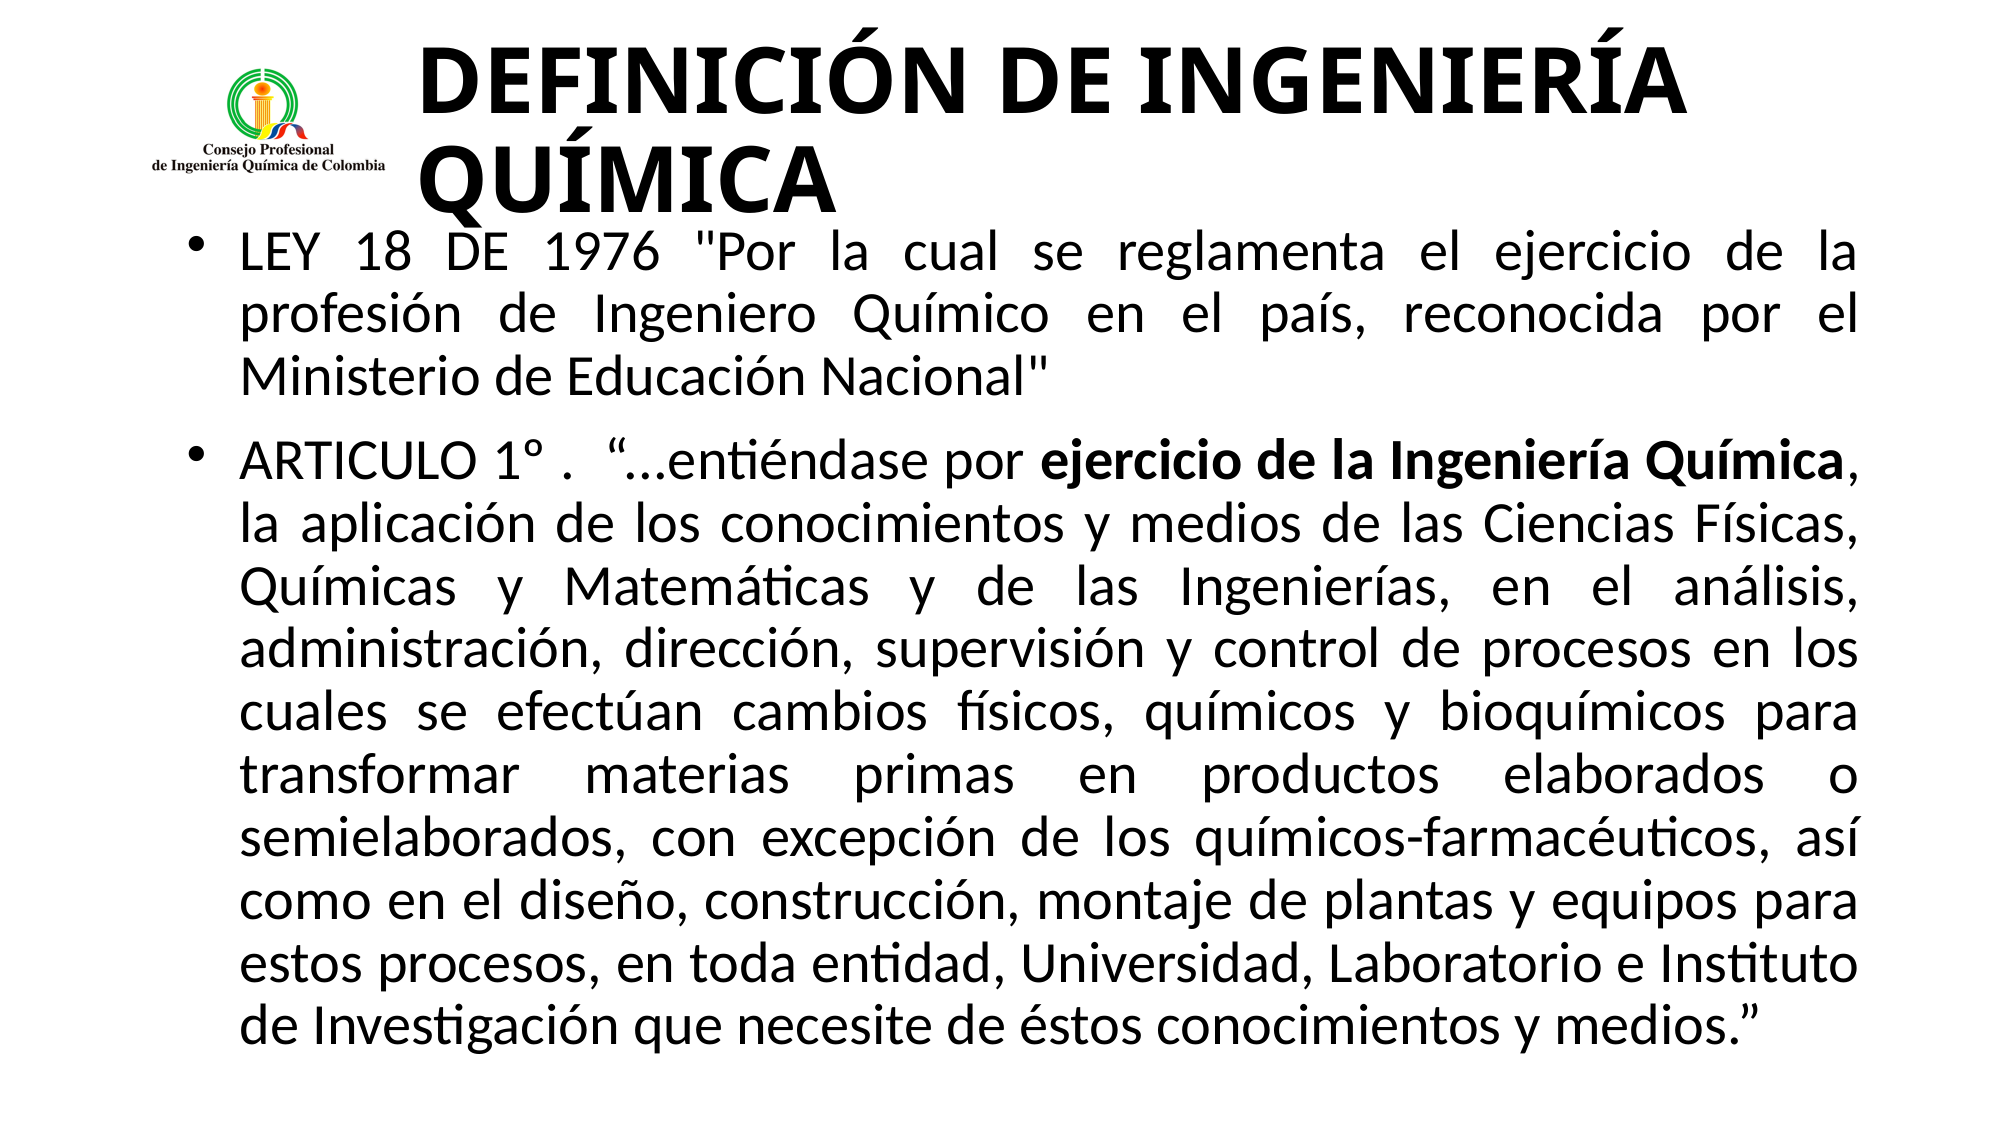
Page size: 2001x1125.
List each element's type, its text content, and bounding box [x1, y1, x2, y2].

picture [134, 38, 401, 205]
title DEFINICIÓN DE INGENIERÍA QUÍMICA [400, 28, 1863, 121]
list LEY 18 DE 1976 "Por la cual se reglamenta el ejercicio de la profesión de Ingeniero Químico en el país, reconocida por el Ministerio de Educación Nacional" ARTICULO 1º . “...entiéndase por ejercicio de la Ingeniería Química, la aplicación de los conocimientos y medios de las Ciencias Físicas, Químicas y Matemáticas y de las Ingenierías, en el análisis, administración, dirección, supervisión y control de procesos en los cuales se efectúan cambios físicos, químicos y bioquímicos para transformar materias primas en productos elaborados o semielaborados, con excepción de los químicos-farmacéuticos, así como en el diseño, construcción, montaje de plantas y equipos para estos procesos, en toda entidad, Universidad, Laboratorio e Instituto de Investigación que necesite de éstos conocimientos y medios.” [154, 121, 1876, 1125]
